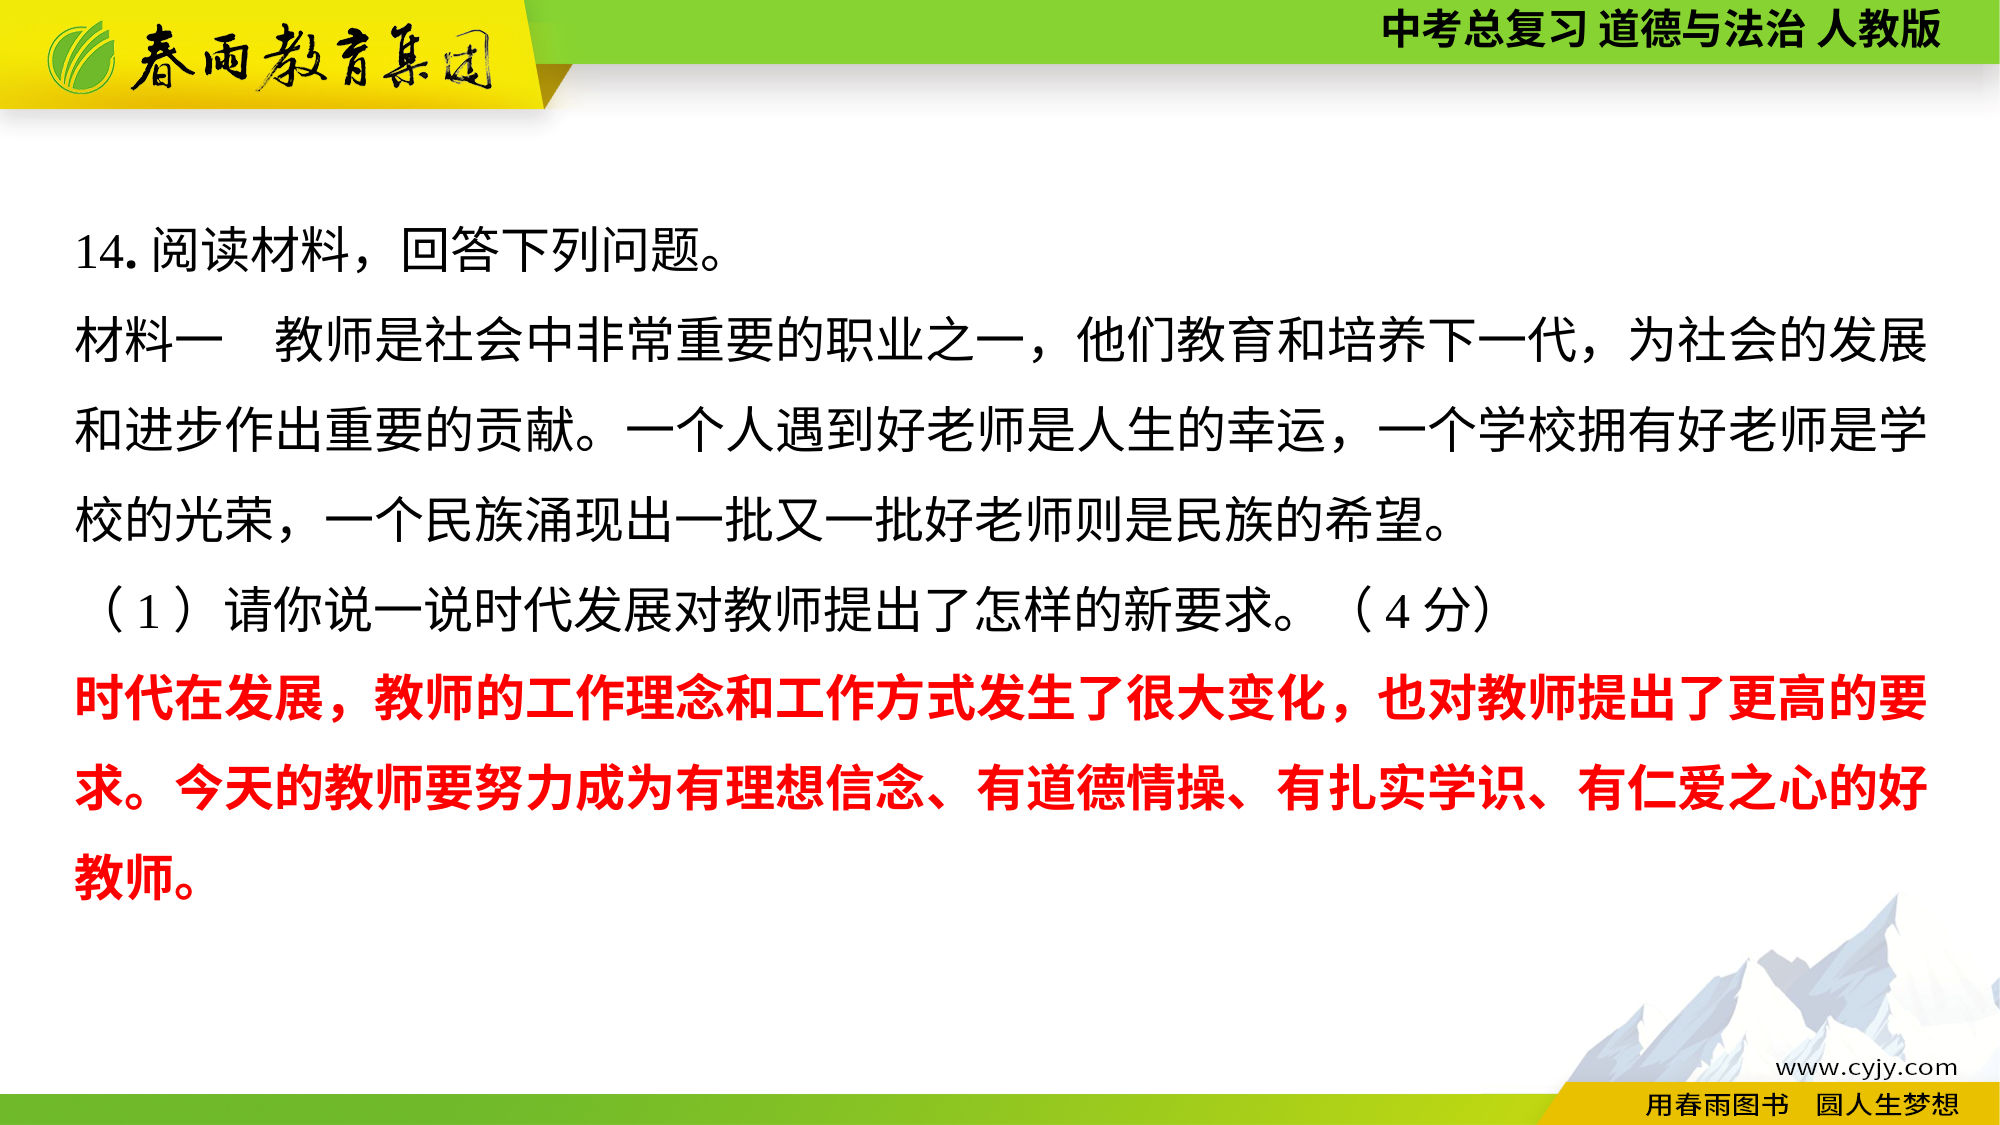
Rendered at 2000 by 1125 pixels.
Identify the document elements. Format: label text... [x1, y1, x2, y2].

picture [0, 0, 2000, 1125]
list 14.阅读材料，回答下列问题。 材料一 教师是社会中非常重要的职业之一，他们教育和培养下一代，为社会的发展和进步作出重要的贡献。一个人遇到好老师是人生的幸运，一个学校拥有好老师是学校的光荣，一个民族涌现出一批又一批好老师则是民族的希望。 （1）请你说一说时代发展对教师提出了怎样的新要求。（4分） [59, 181, 1944, 628]
text_box 时代在发展，教师的工作理念和工作方式发生了很大变化，也对教师提出了更高的要求。今天的教师要努力成为有理想信念、有道德情操、有扎实学识、有仁爱之心的好教师。 [59, 628, 1944, 914]
